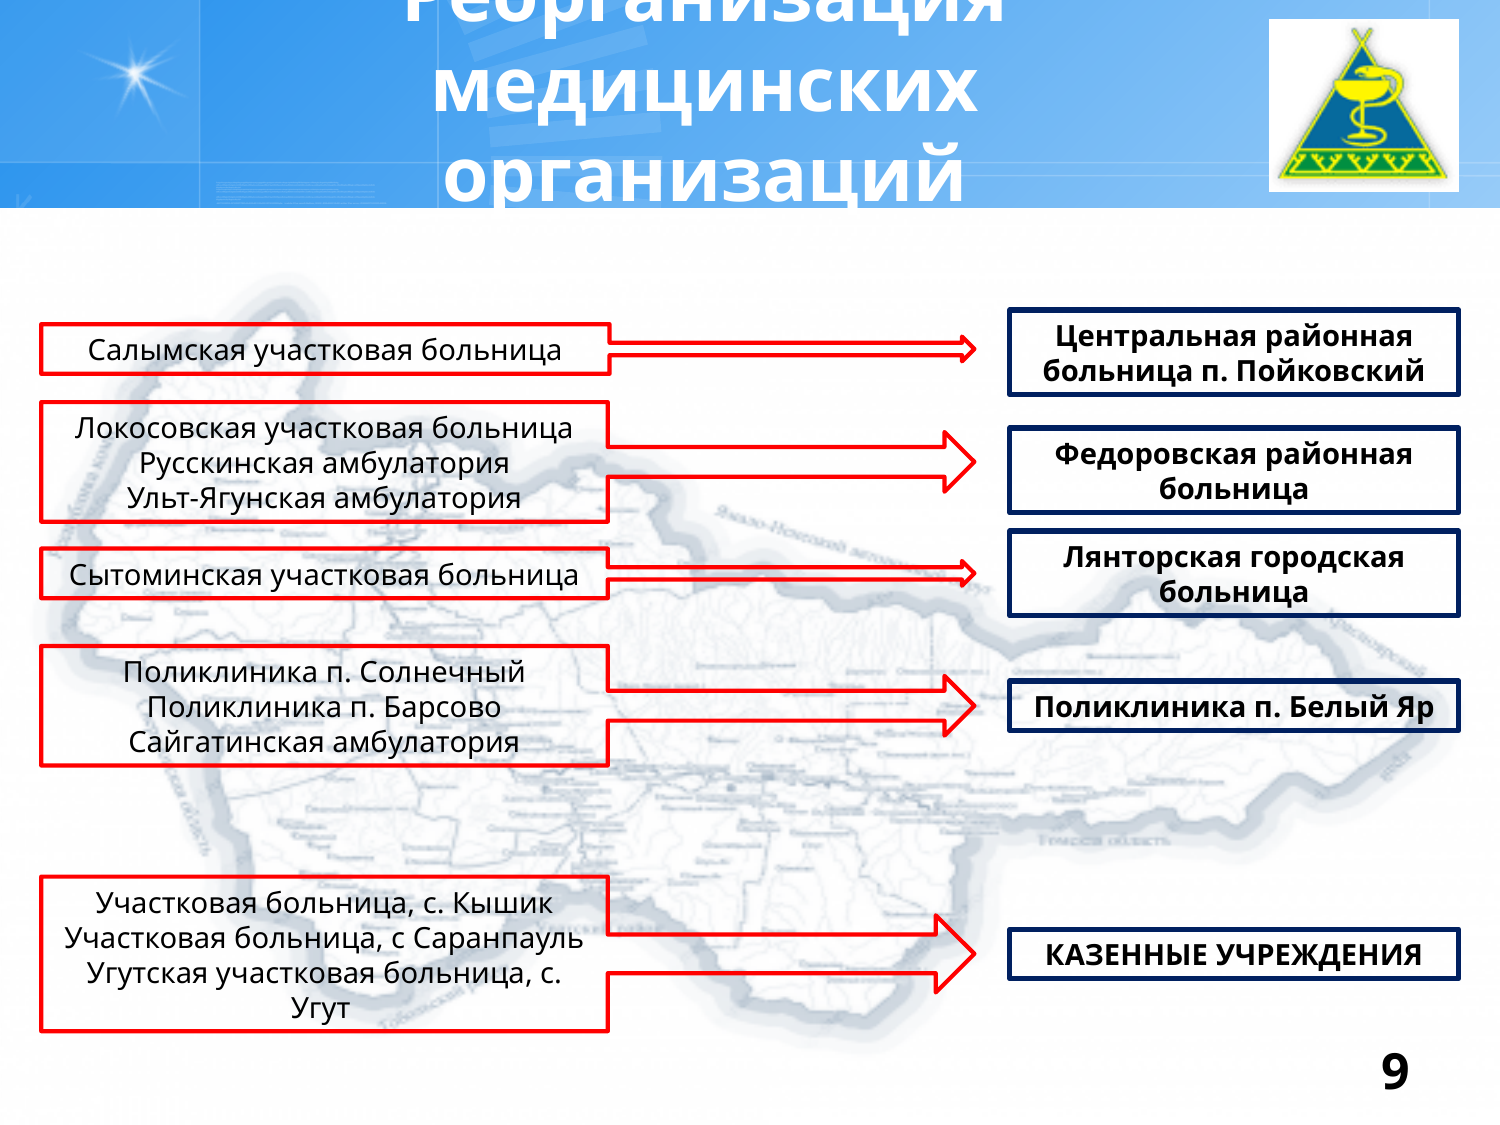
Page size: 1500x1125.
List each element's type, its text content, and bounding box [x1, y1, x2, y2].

picture [0, 207, 1500, 1125]
title Реорганизация медицинских организаций [199, 0, 1211, 162]
picture [1269, 18, 1459, 192]
picture [71, 9, 198, 158]
